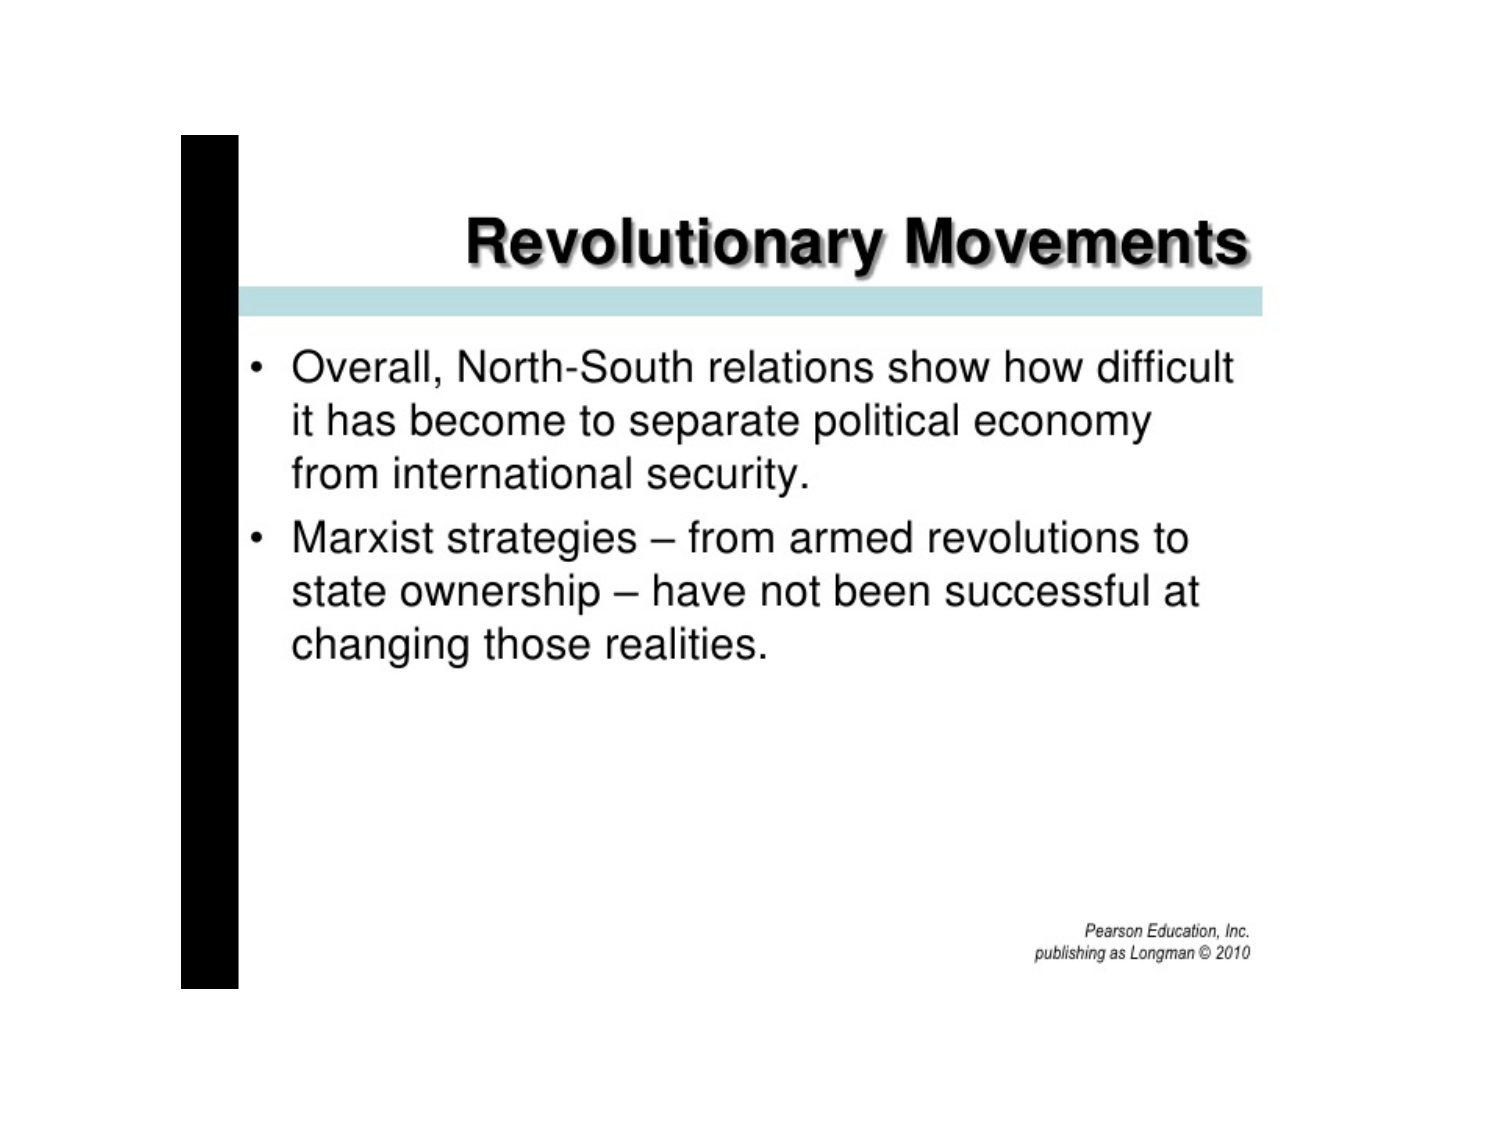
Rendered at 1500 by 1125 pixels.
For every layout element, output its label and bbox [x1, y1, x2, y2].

picture [180, 135, 1319, 990]
